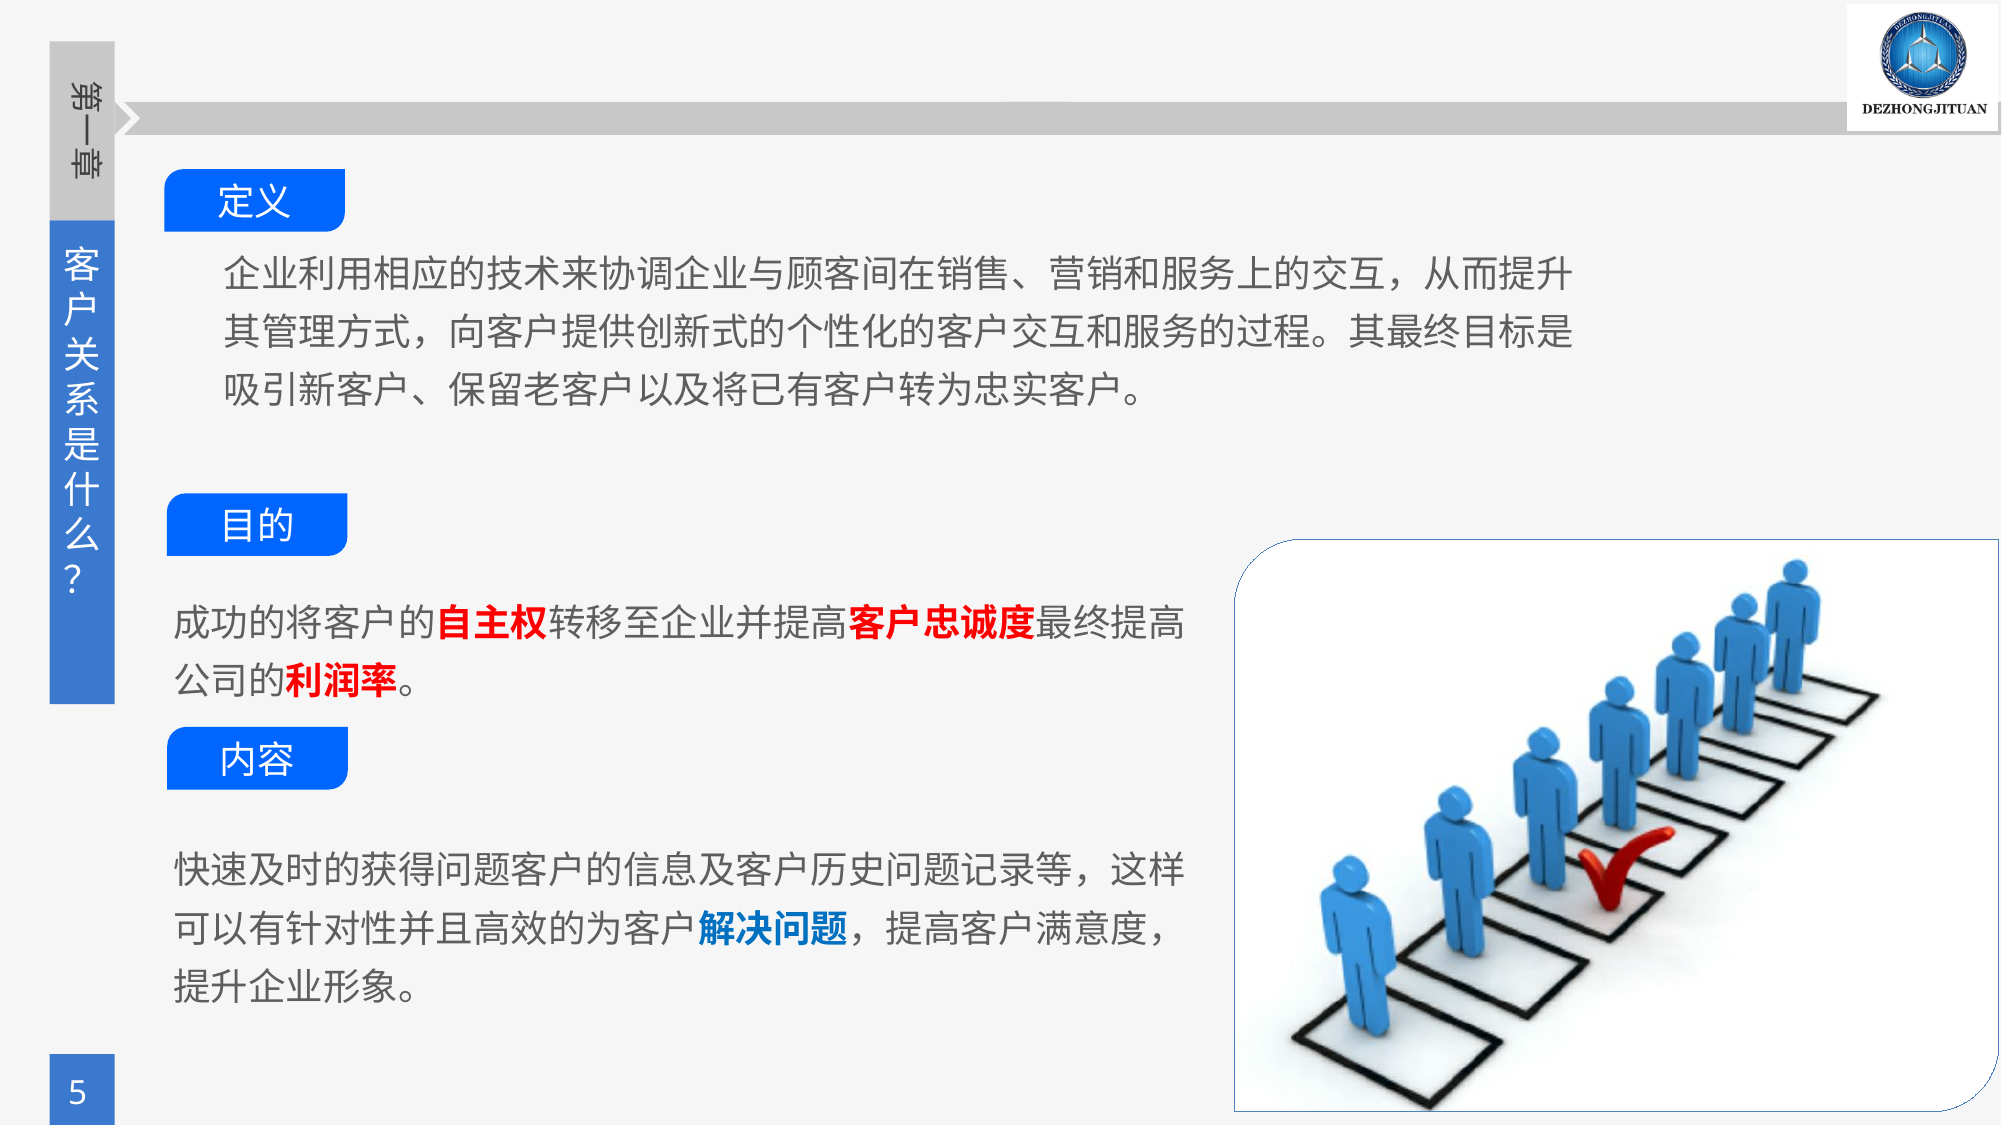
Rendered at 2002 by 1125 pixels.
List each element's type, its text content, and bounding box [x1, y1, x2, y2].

text_box 目的 [164, 491, 350, 558]
picture [1847, 4, 1998, 131]
text_box 企业利用相应的技术来协调企业与顾客间在销售、营销和服务上的交互，从而提升其管理方式，向客户提供创新式的个性化的客户交互和服务的过程。其最终目标是吸引新客户、保留老客户以及将已有客户转为忠实客户。 [209, 228, 1603, 419]
text_box 成功的将客户的自主权转移至企业并提高客户忠诚度最终提高公司的利润率。 [158, 577, 1202, 710]
text_box 内容 [165, 724, 350, 792]
text_box 客户关系是什么 ？ [48, 233, 120, 609]
text_box 快速及时的获得问题客户的信息及客户历史问题记录等，这样可以有针对性并且高效的为客户解决问题，提高客户满意度，提升企业形象。 [158, 825, 1202, 1016]
text_box 定义 [162, 167, 347, 234]
picture [1233, 538, 2000, 1113]
